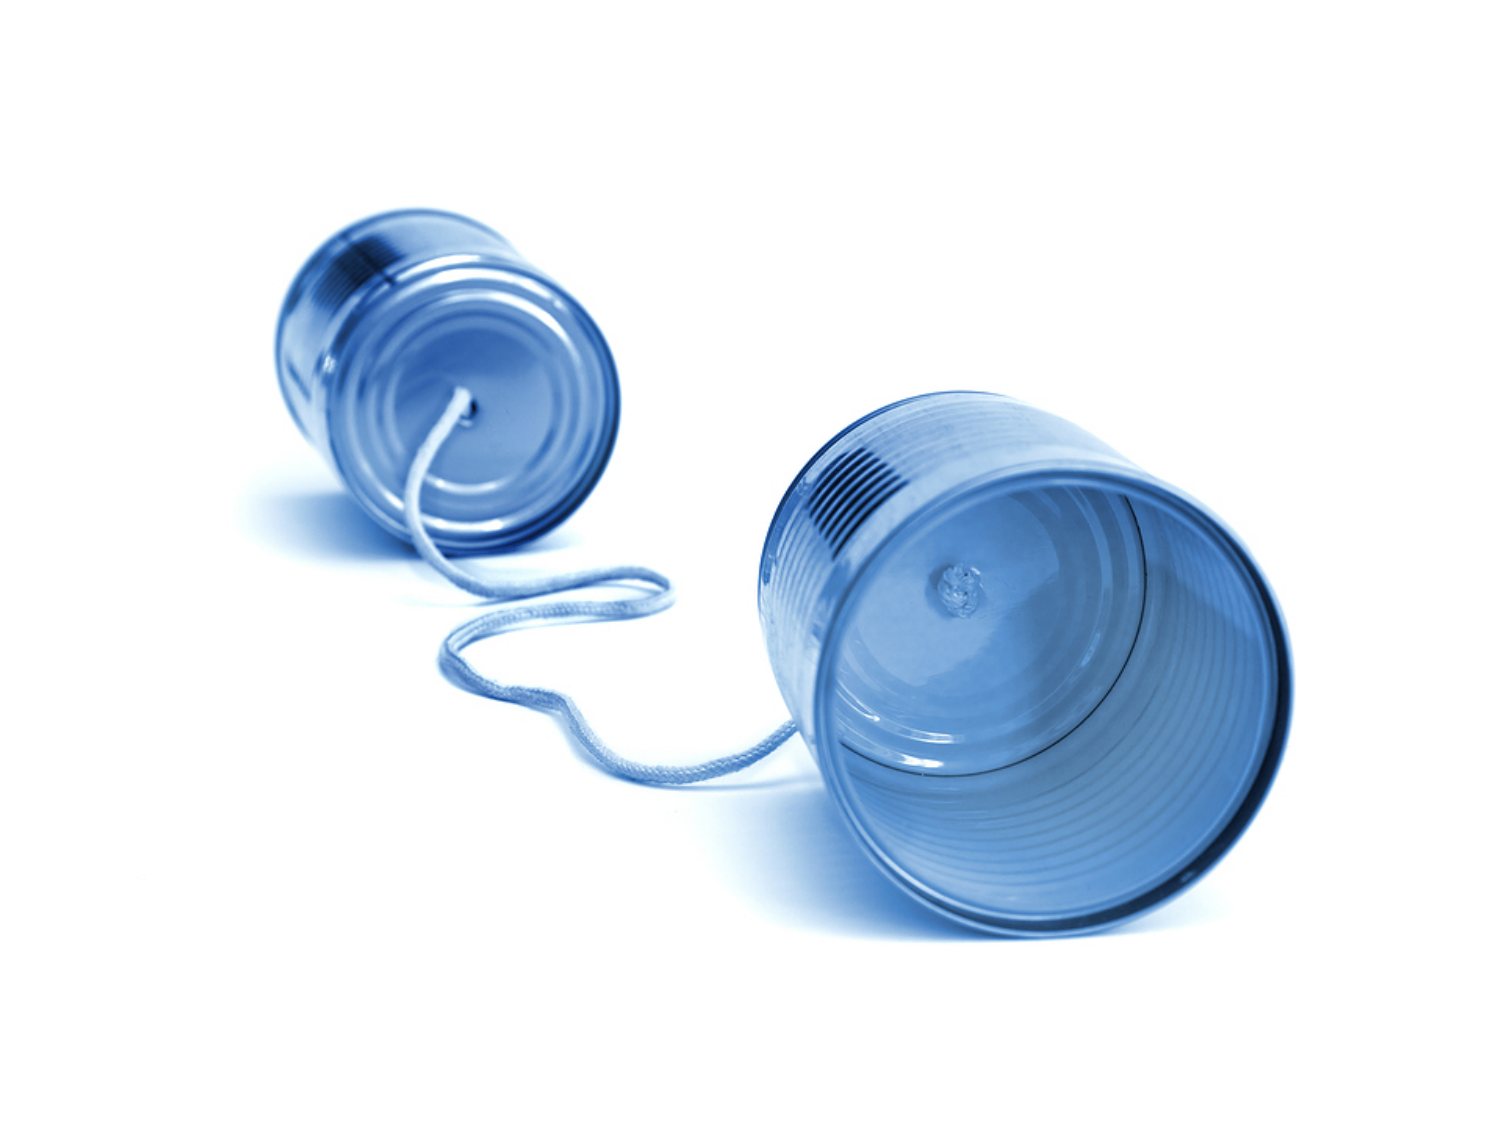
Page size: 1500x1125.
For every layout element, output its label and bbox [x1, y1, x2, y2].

picture [46, 71, 1454, 1054]
